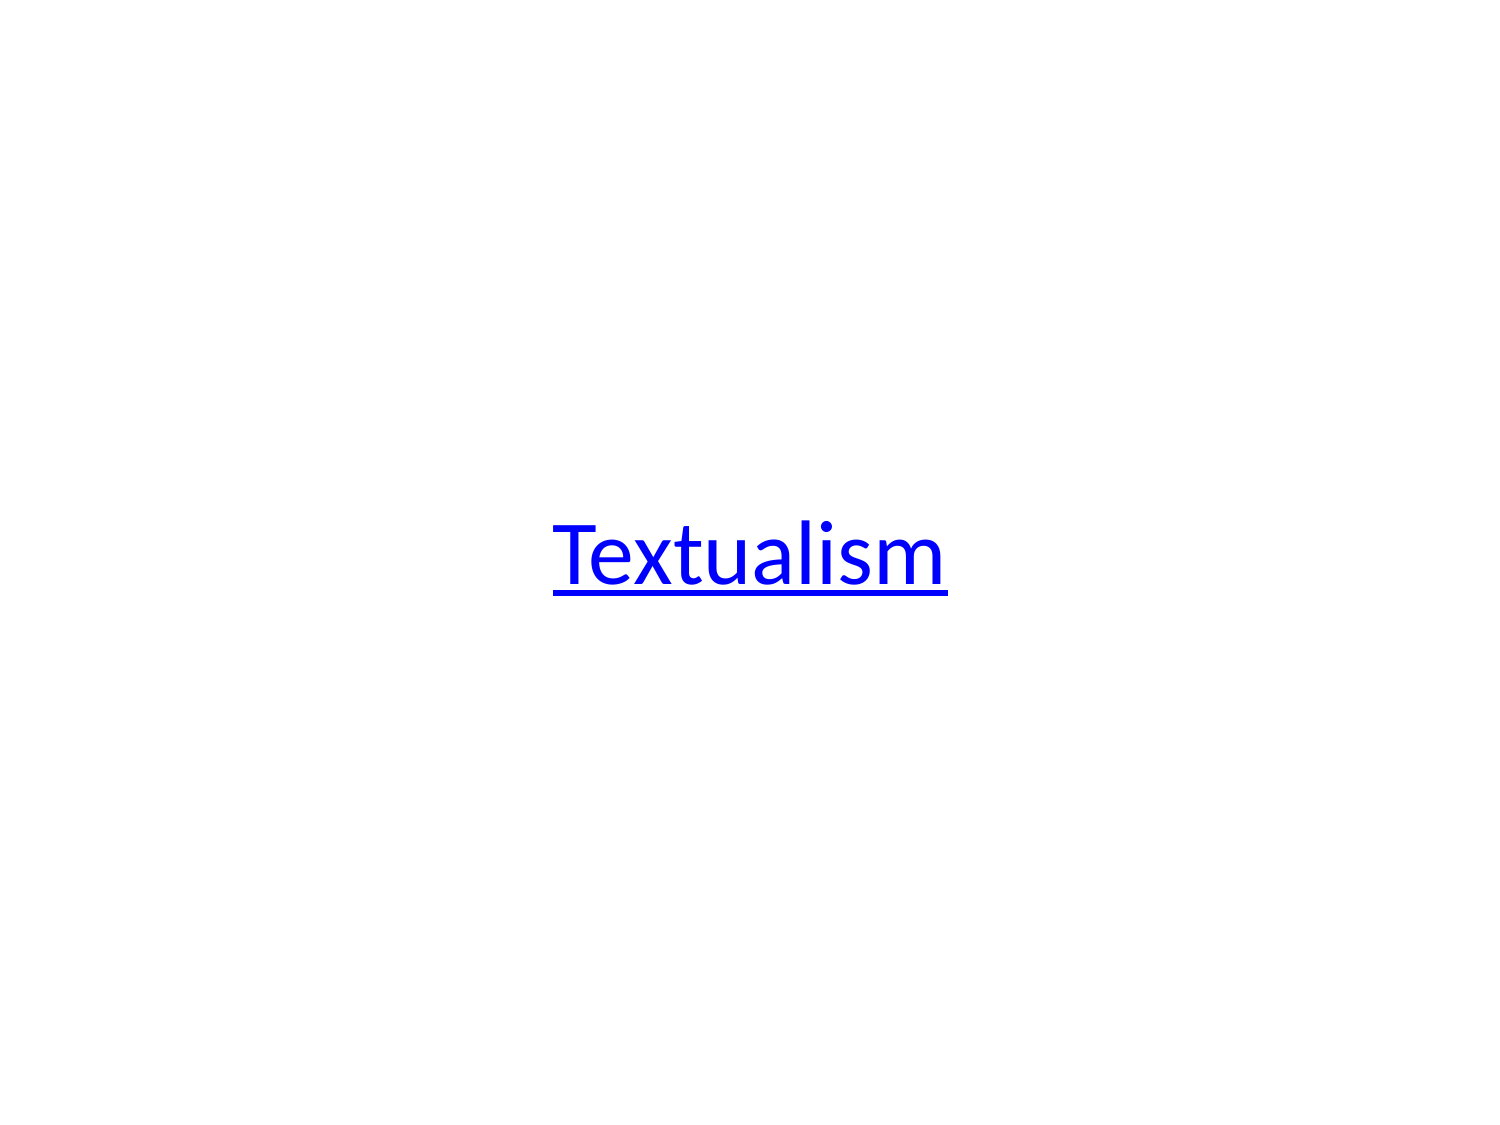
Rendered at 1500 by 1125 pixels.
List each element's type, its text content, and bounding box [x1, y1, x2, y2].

title Textualism [75, 45, 1425, 1050]
